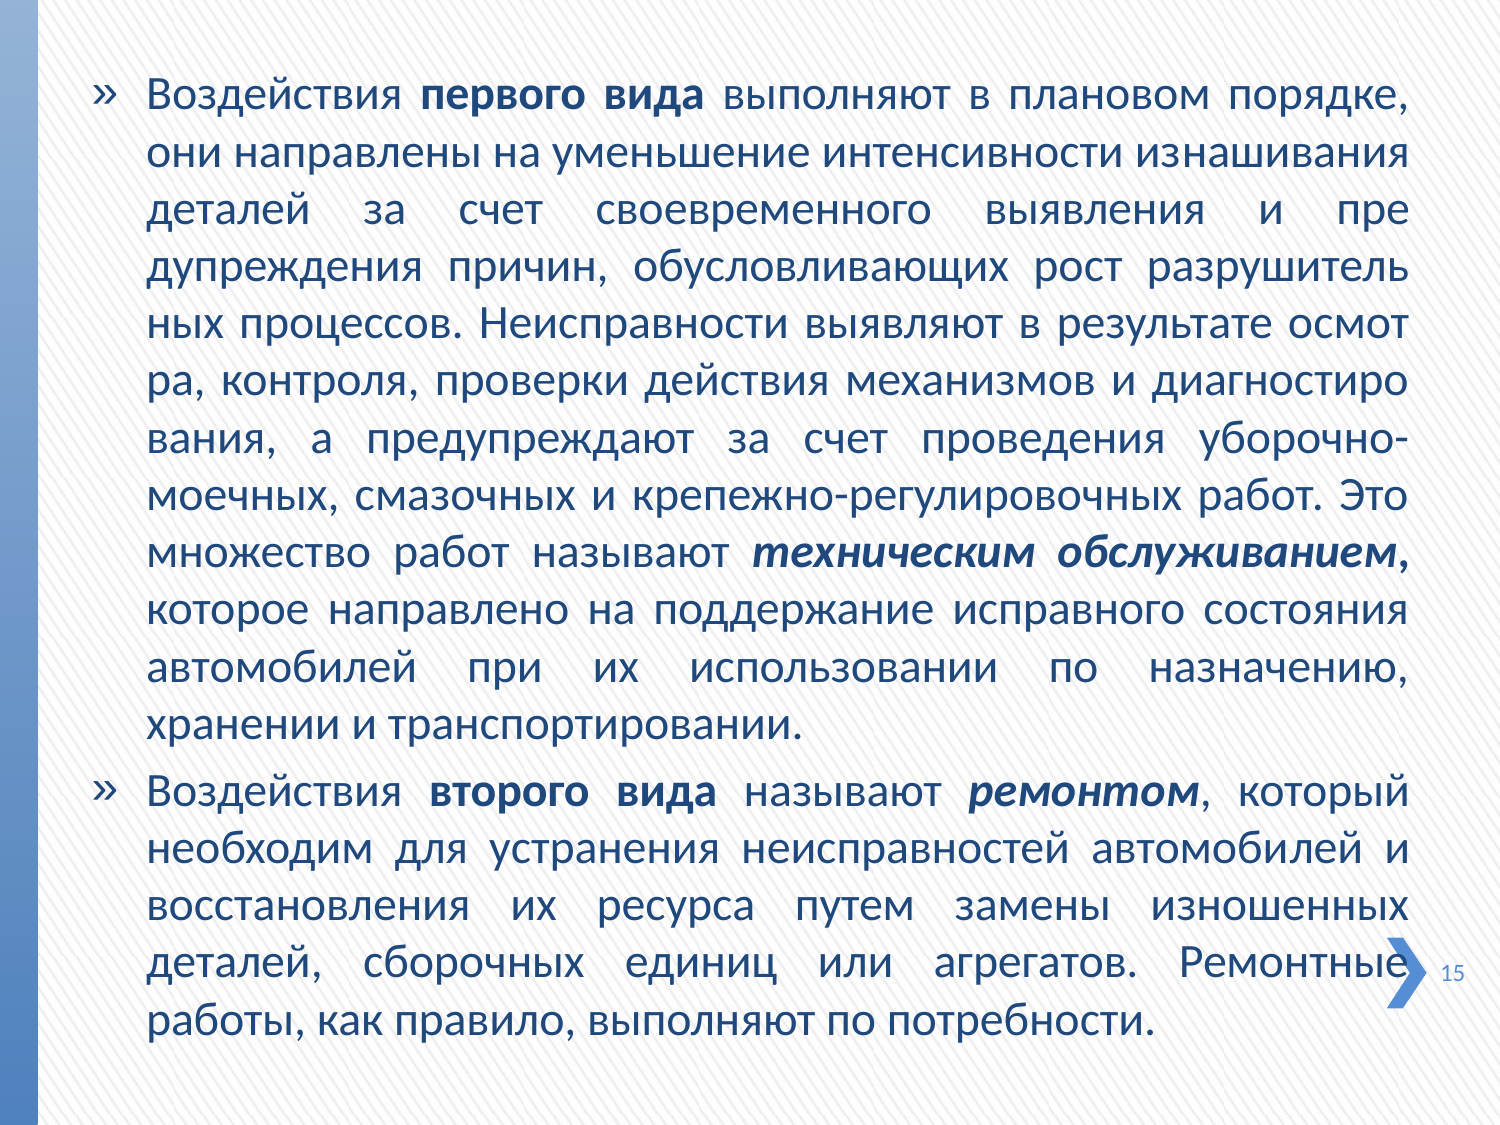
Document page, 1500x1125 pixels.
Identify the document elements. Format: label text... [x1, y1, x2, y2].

list Воздействия первого вида выполняют в плановом порядке, они направлены на уменьшение интенсивности из­нашивания деталей за счет своевременного выявления и пре­дупреждения причин, обусловливающих рост разрушитель­ных процессов. Неисправности выявляют в результате осмот­ра, контроля, проверки действия механизмов и диагностиро­вания, а предупреждают за счет проведения уборочно- моечных, смазочных и крепежно-регулировочных работ. Это множество работ называют техническим обслуживанием, ко­торое направлено на поддержание исправного состояния ав­томобилей при их использовании по назначению, хранении и транспортировании. Воздействия второго вида называют ремонтом, ко­торый необходим для устранения неисправностей автомоби­лей и восстановления их ресурса путем замены изношенных деталей, сборочных единиц или агрегатов. Ремонтные работы, как правило, выполняют по потребности. [76, 54, 1425, 1083]
slide_number 15 [1425, 941, 1488, 1002]
